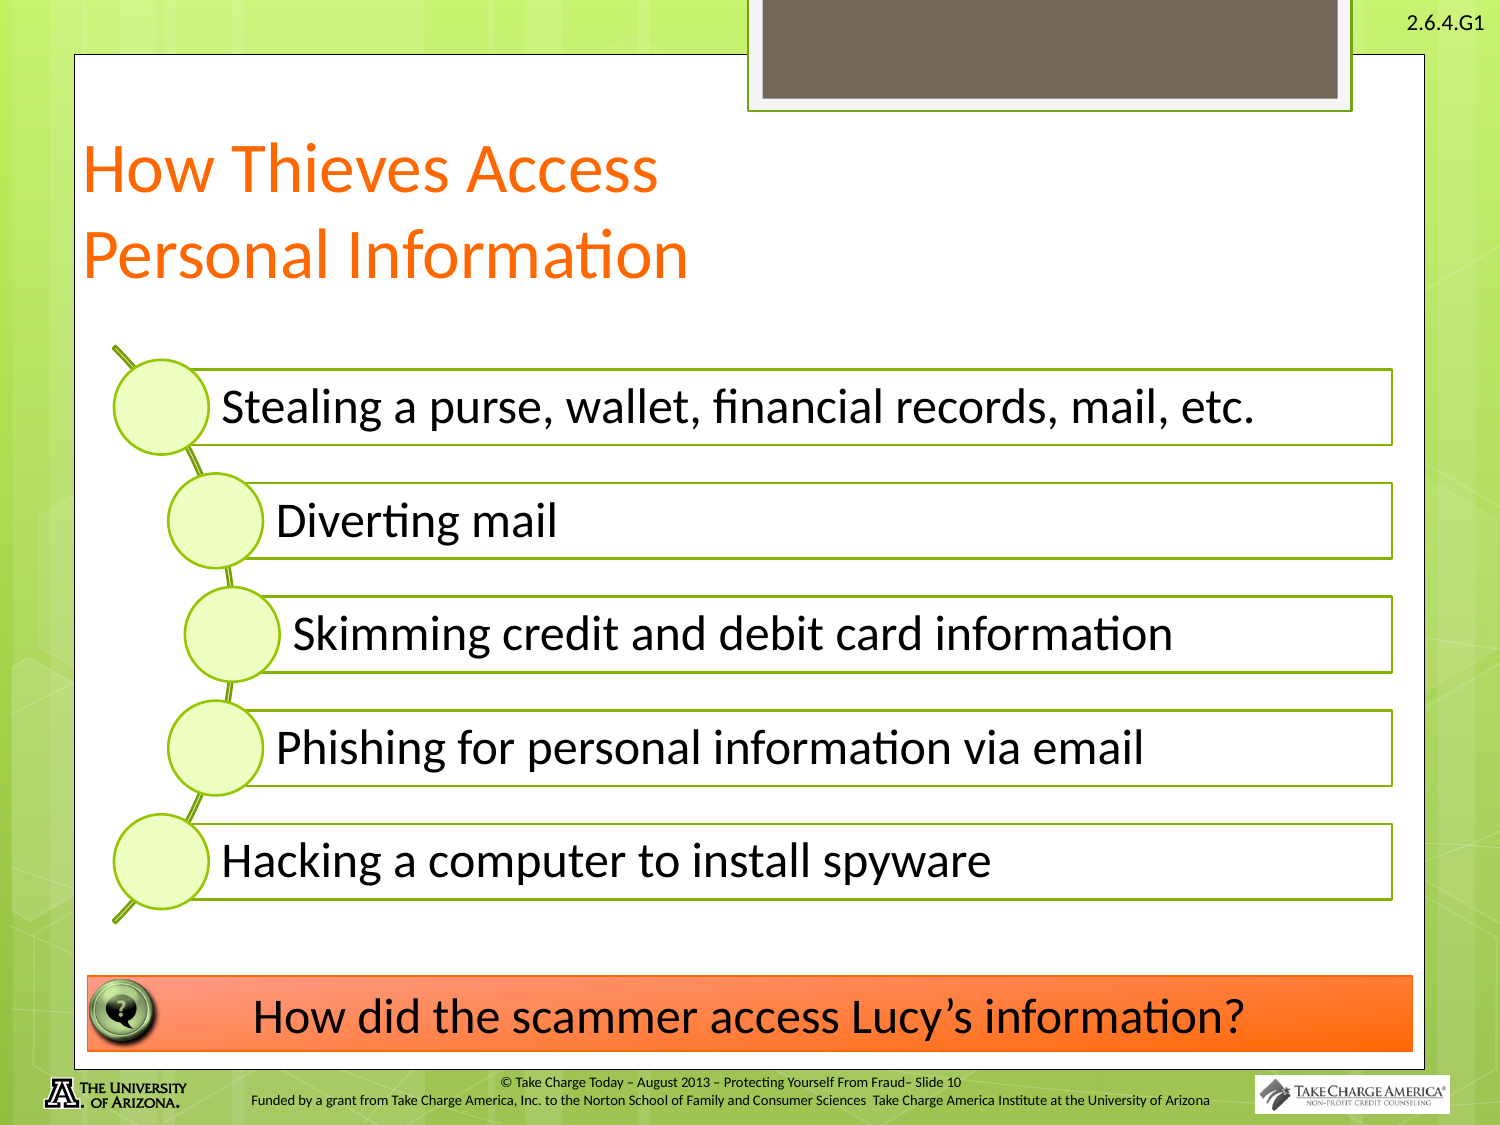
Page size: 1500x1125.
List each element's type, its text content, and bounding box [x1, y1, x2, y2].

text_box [87, 975, 1413, 1053]
title How Thieves Access Personal Information [67, 112, 1500, 300]
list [103, 331, 1401, 938]
